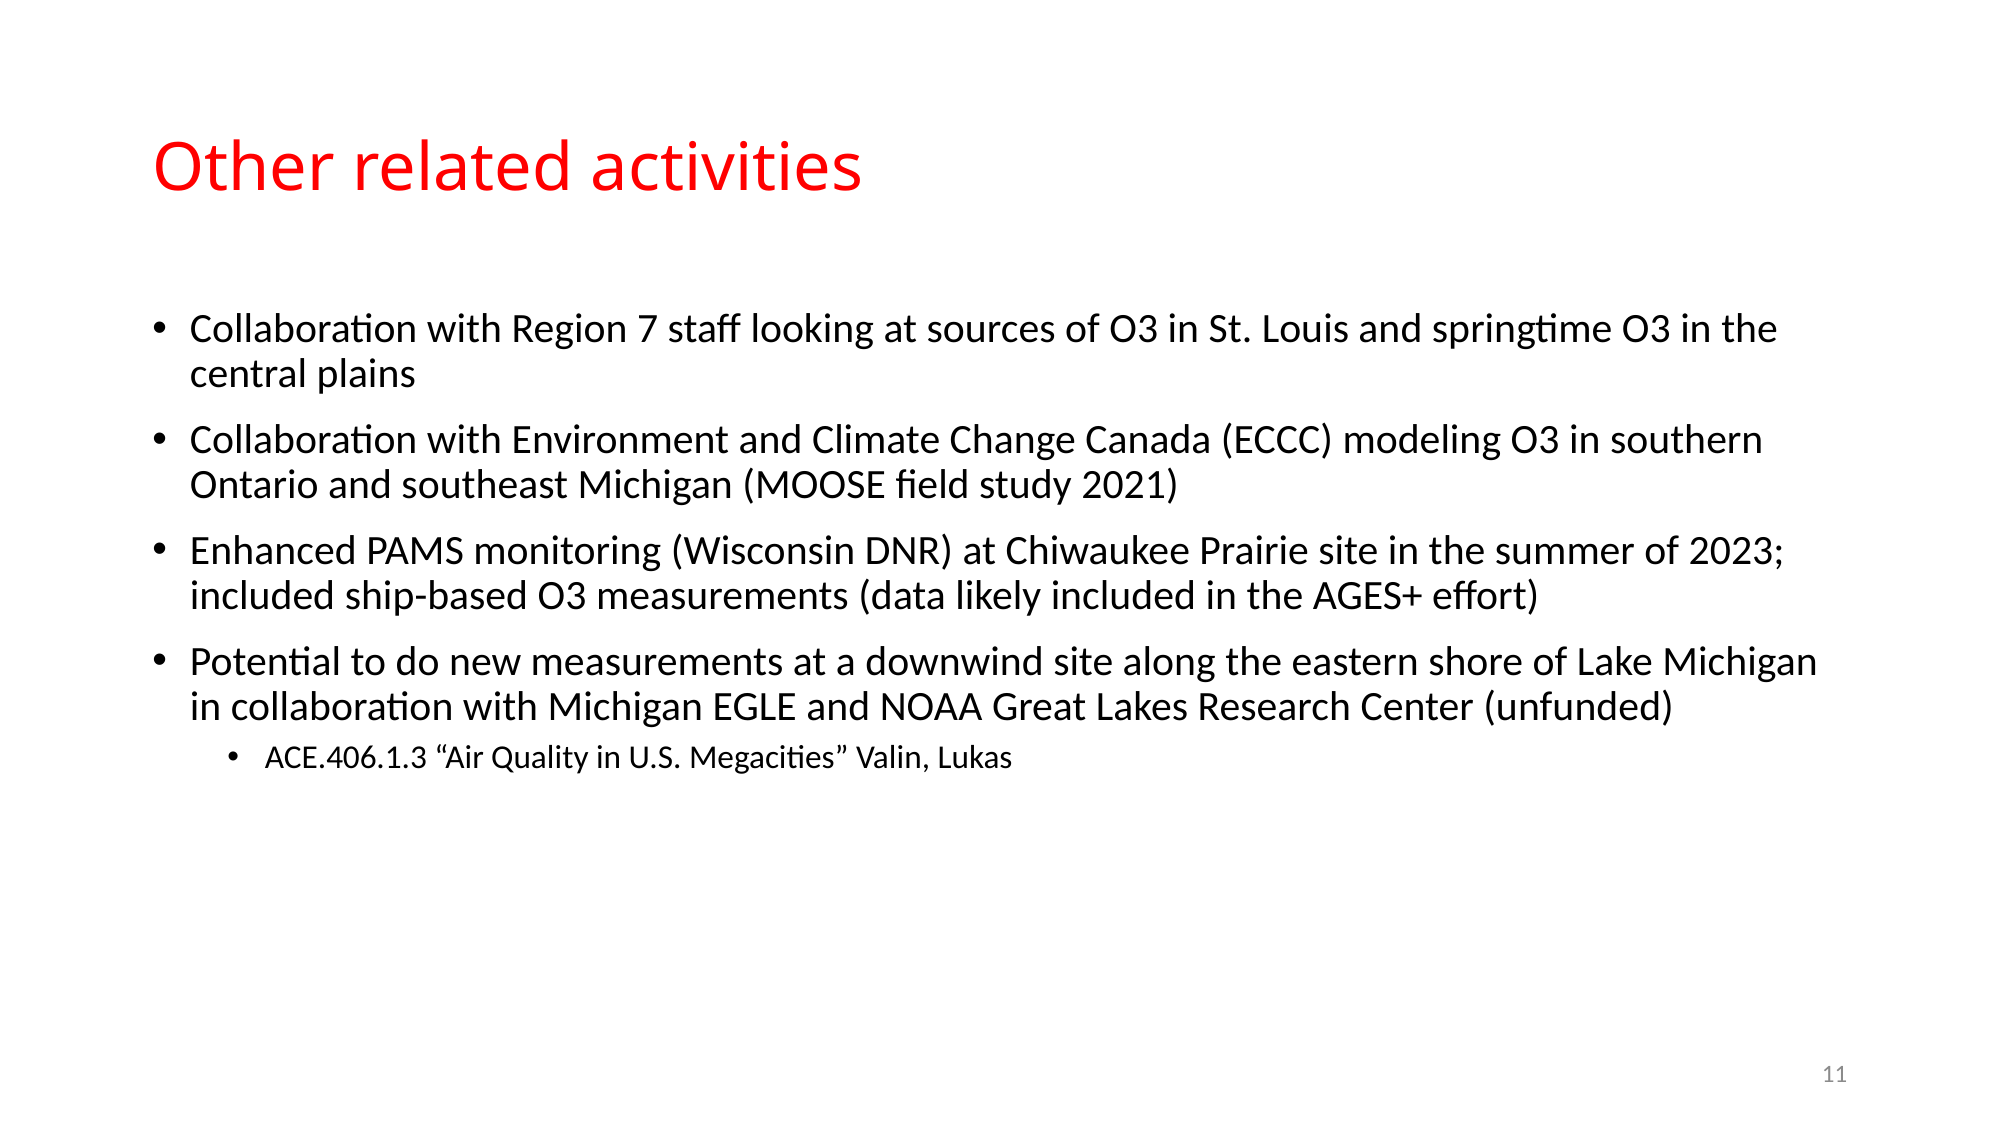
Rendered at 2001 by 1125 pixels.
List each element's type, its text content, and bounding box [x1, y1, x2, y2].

list Collaboration with Region 7 staff looking at sources of O3 in St. Louis and springtime O3 in the central plains Collaboration with Environment and Climate Change Canada (ECCC) modeling O3 in southern Ontario and southeast Michigan (MOOSE field study 2021) Enhanced PAMS monitoring (Wisconsin DNR) at Chiwaukee Prairie site in the summer of 2023; included ship-based O3 measurements (data likely included in the AGES+ effort) Potential to do new measurements at a downwind site along the eastern shore of Lake Michigan in collaboration with Michigan EGLE and NOAA Great Lakes Research Center (unfunded) ACE.406.1.3 “Air Quality in U.S. Megacities” Valin, Lukas [137, 299, 1863, 1014]
slide_number 11 [1412, 1042, 1863, 1103]
title Other related activities [137, 59, 1863, 278]
